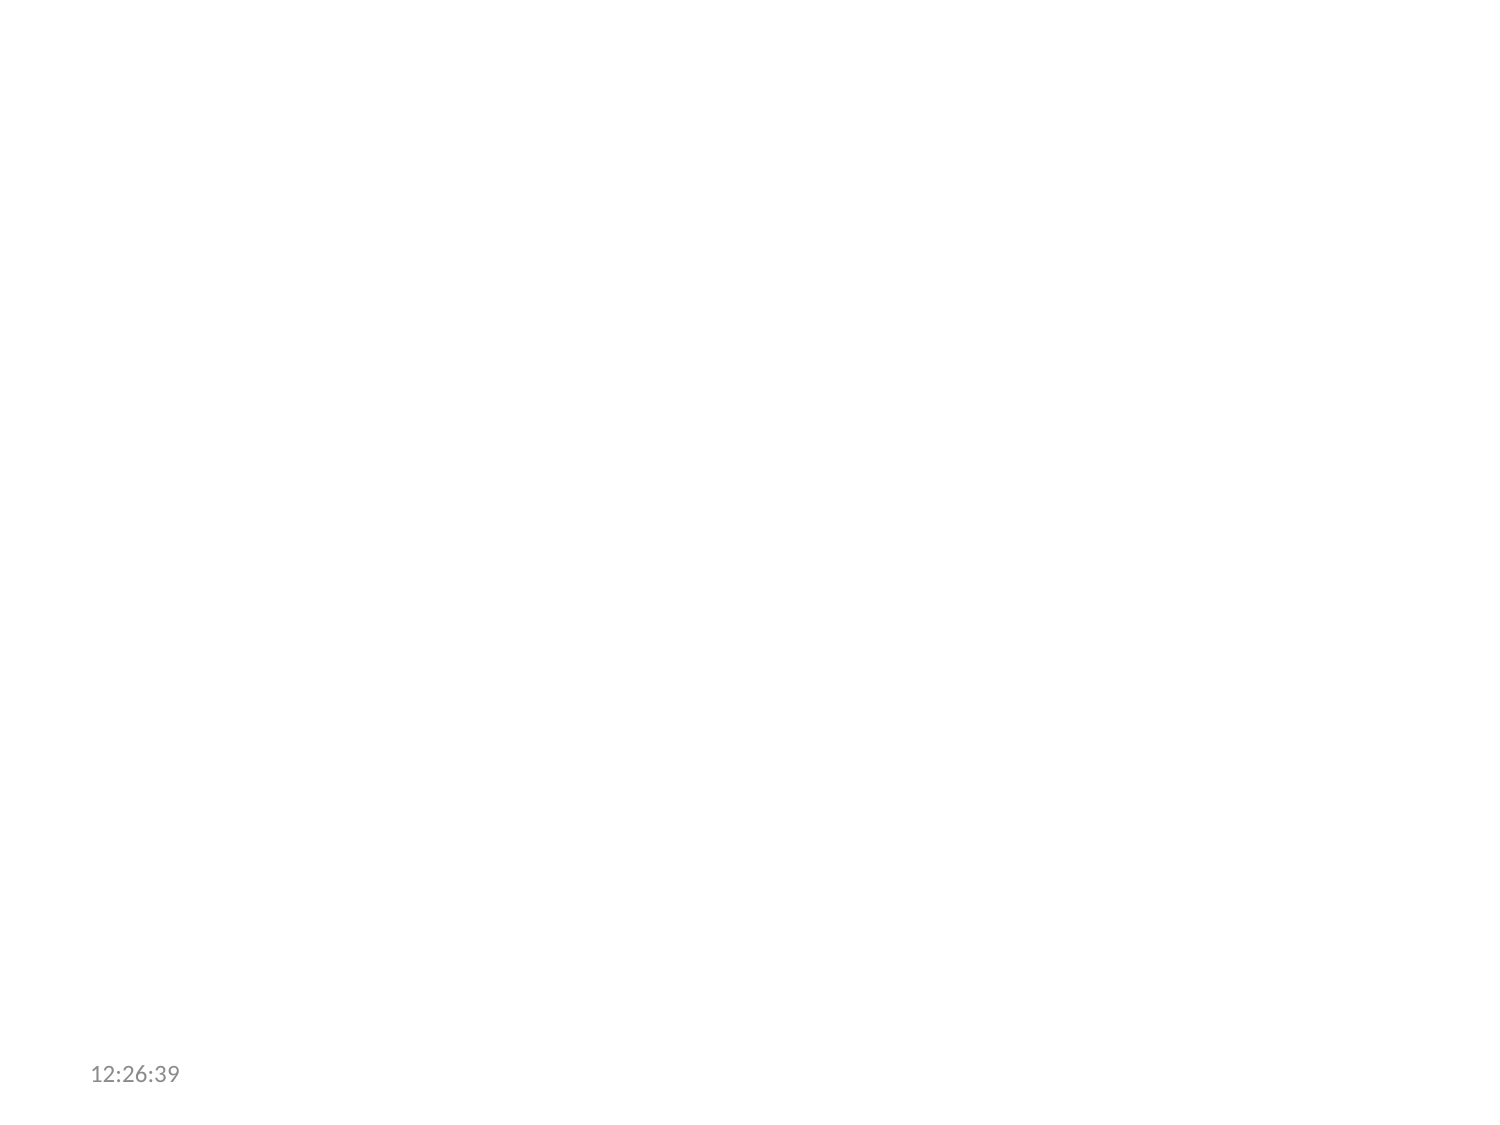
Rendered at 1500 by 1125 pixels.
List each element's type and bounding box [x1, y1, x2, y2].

slide_number [75, 1042, 425, 1103]
